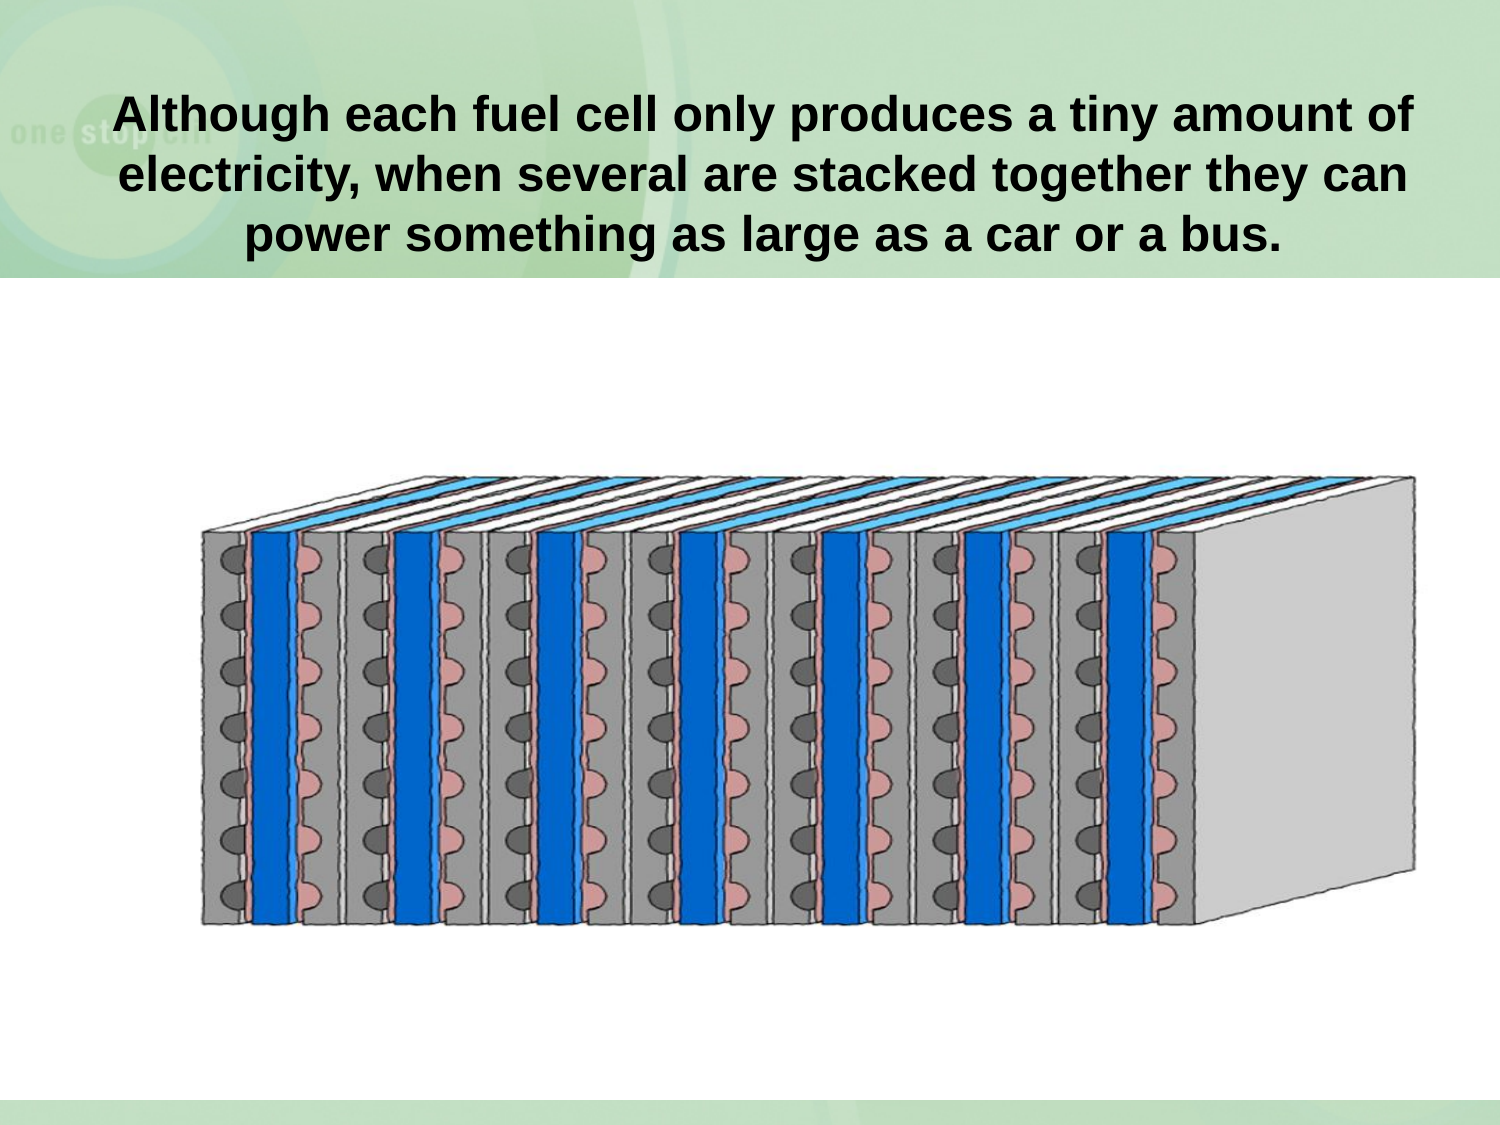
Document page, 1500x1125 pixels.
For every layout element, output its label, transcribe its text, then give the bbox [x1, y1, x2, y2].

picture [0, 0, 1500, 1125]
title Although each fuel cell only produces a tiny amount of electricity, when several are stacked together they can power something as large as a car or a bus. [88, 78, 1439, 266]
